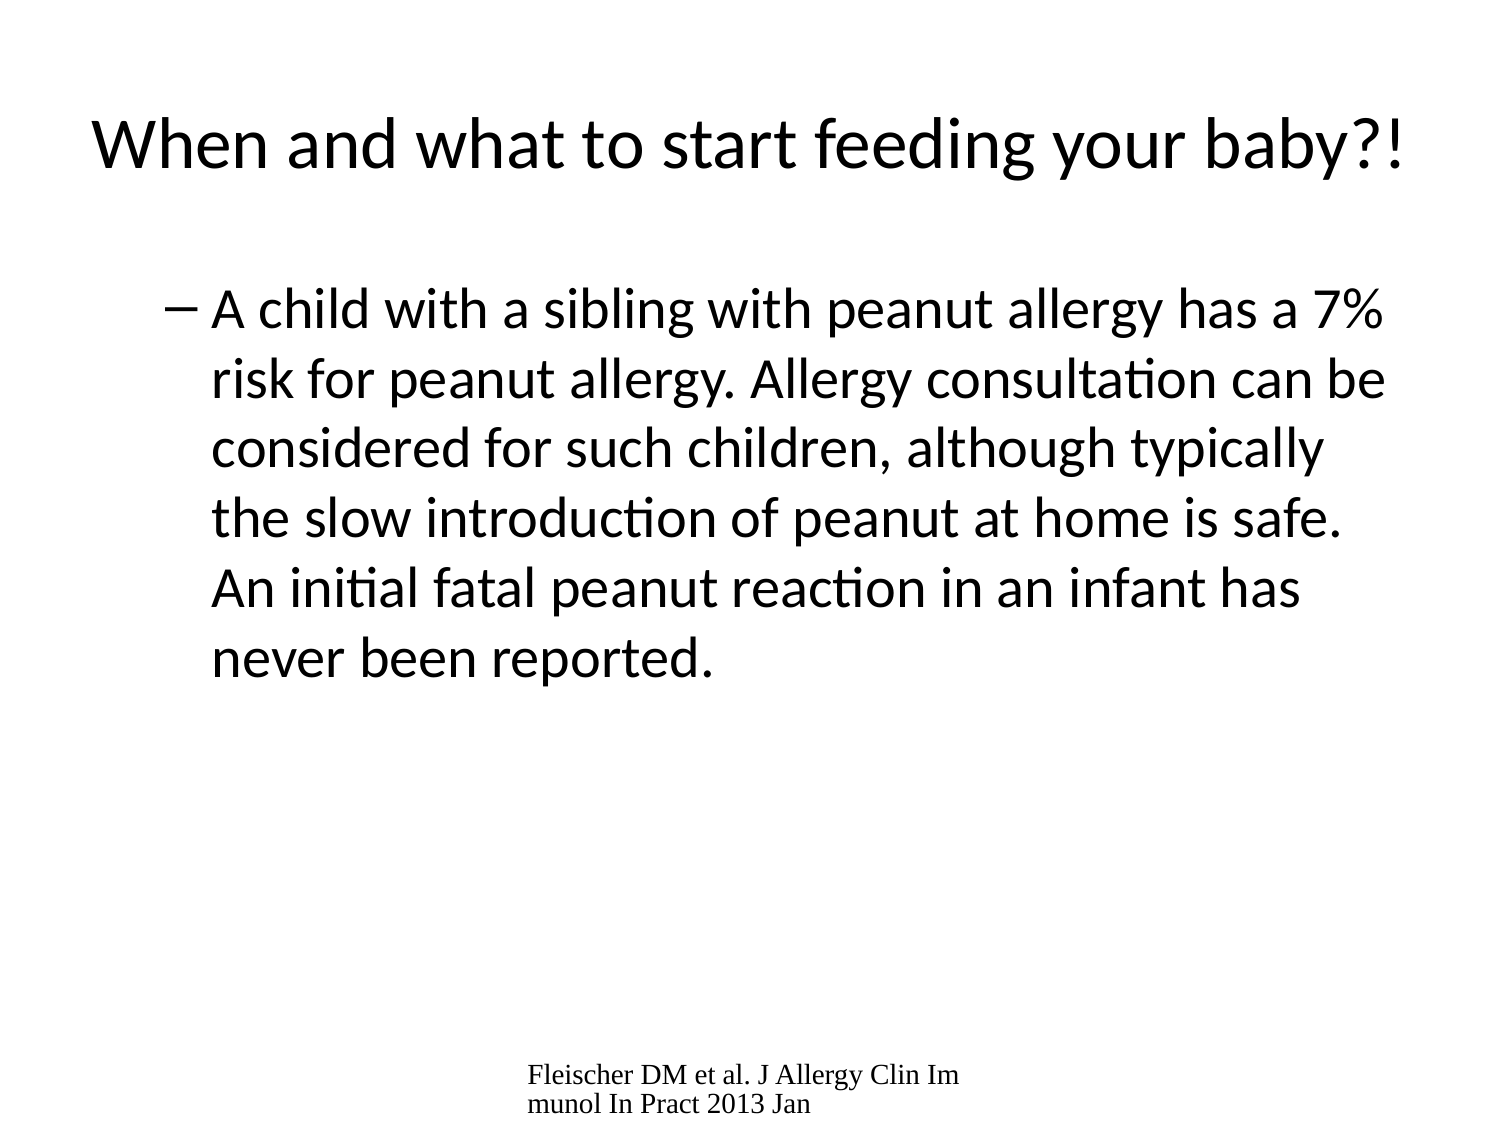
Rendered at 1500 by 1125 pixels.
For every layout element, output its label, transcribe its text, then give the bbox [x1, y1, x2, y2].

footer Fleischer DM et al. J Allergy Clin Immunol In Pract 2013 Jan [512, 1042, 988, 1103]
title When and what to start feeding your baby?! [75, 45, 1425, 233]
list A child with a sibling with peanut allergy has a 7% risk for peanut allergy. Allergy consultation can be considered for such children, although typically the slow introduction of peanut at home is safe. An initial fatal peanut reaction in an infant has never been reported. [75, 262, 1425, 1005]
